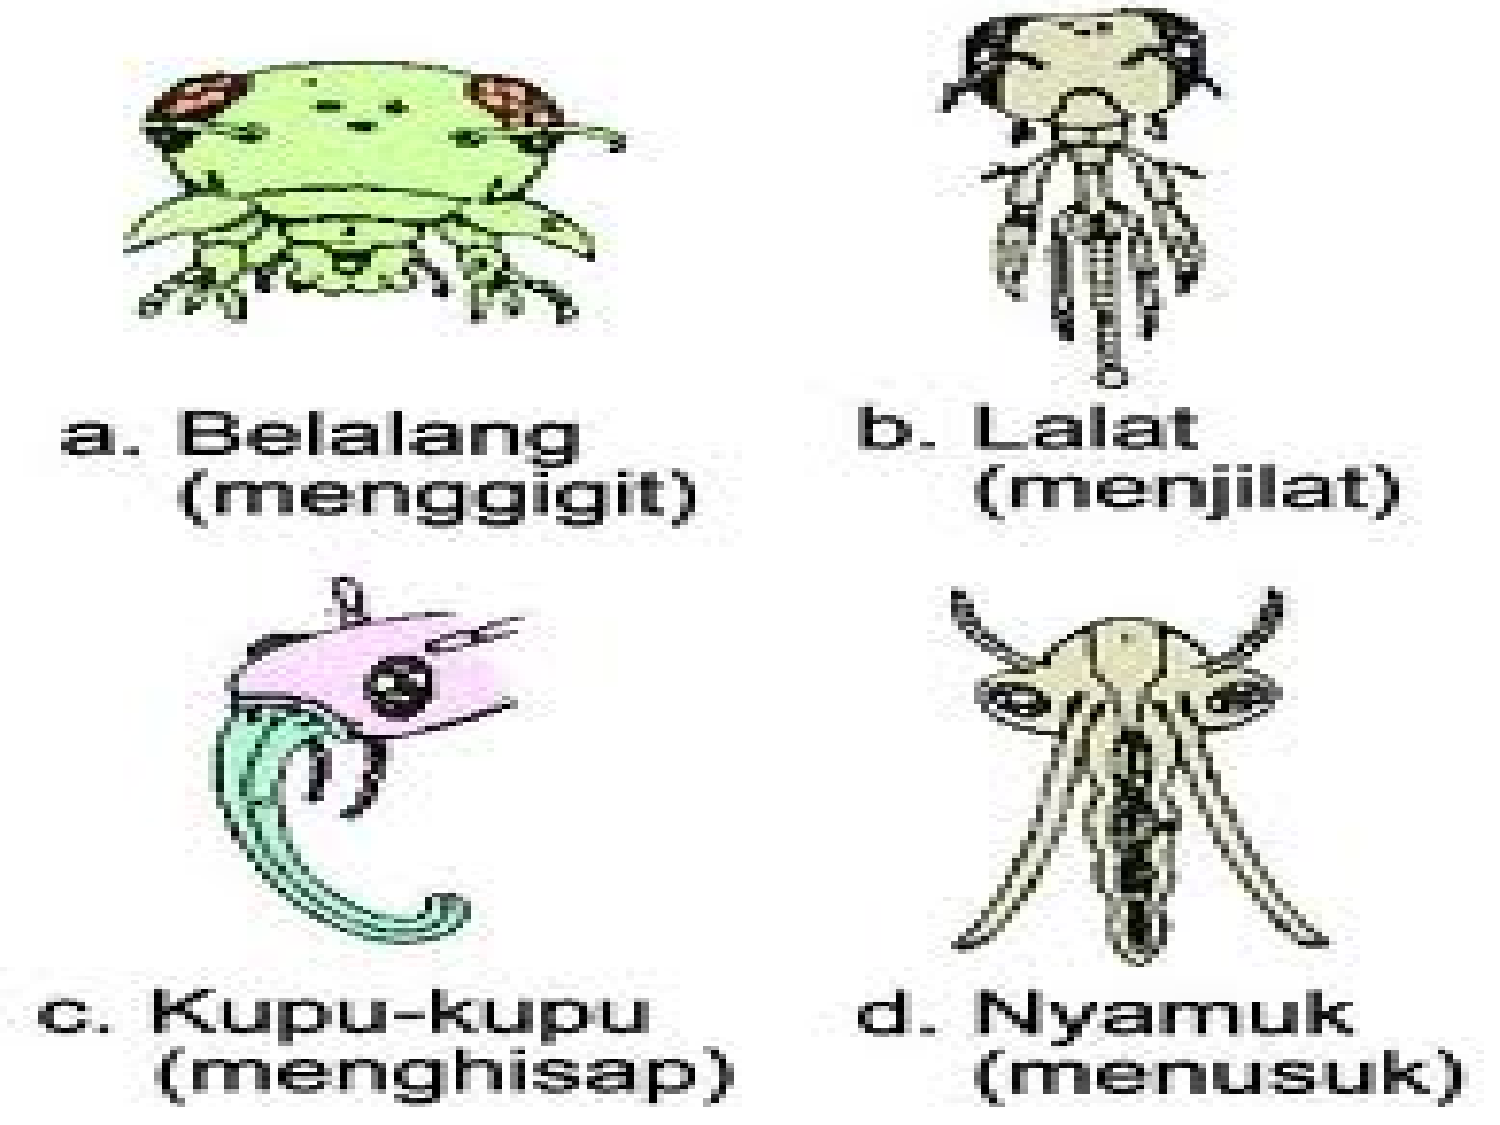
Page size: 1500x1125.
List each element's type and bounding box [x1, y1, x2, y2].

list [0, 0, 1500, 1125]
